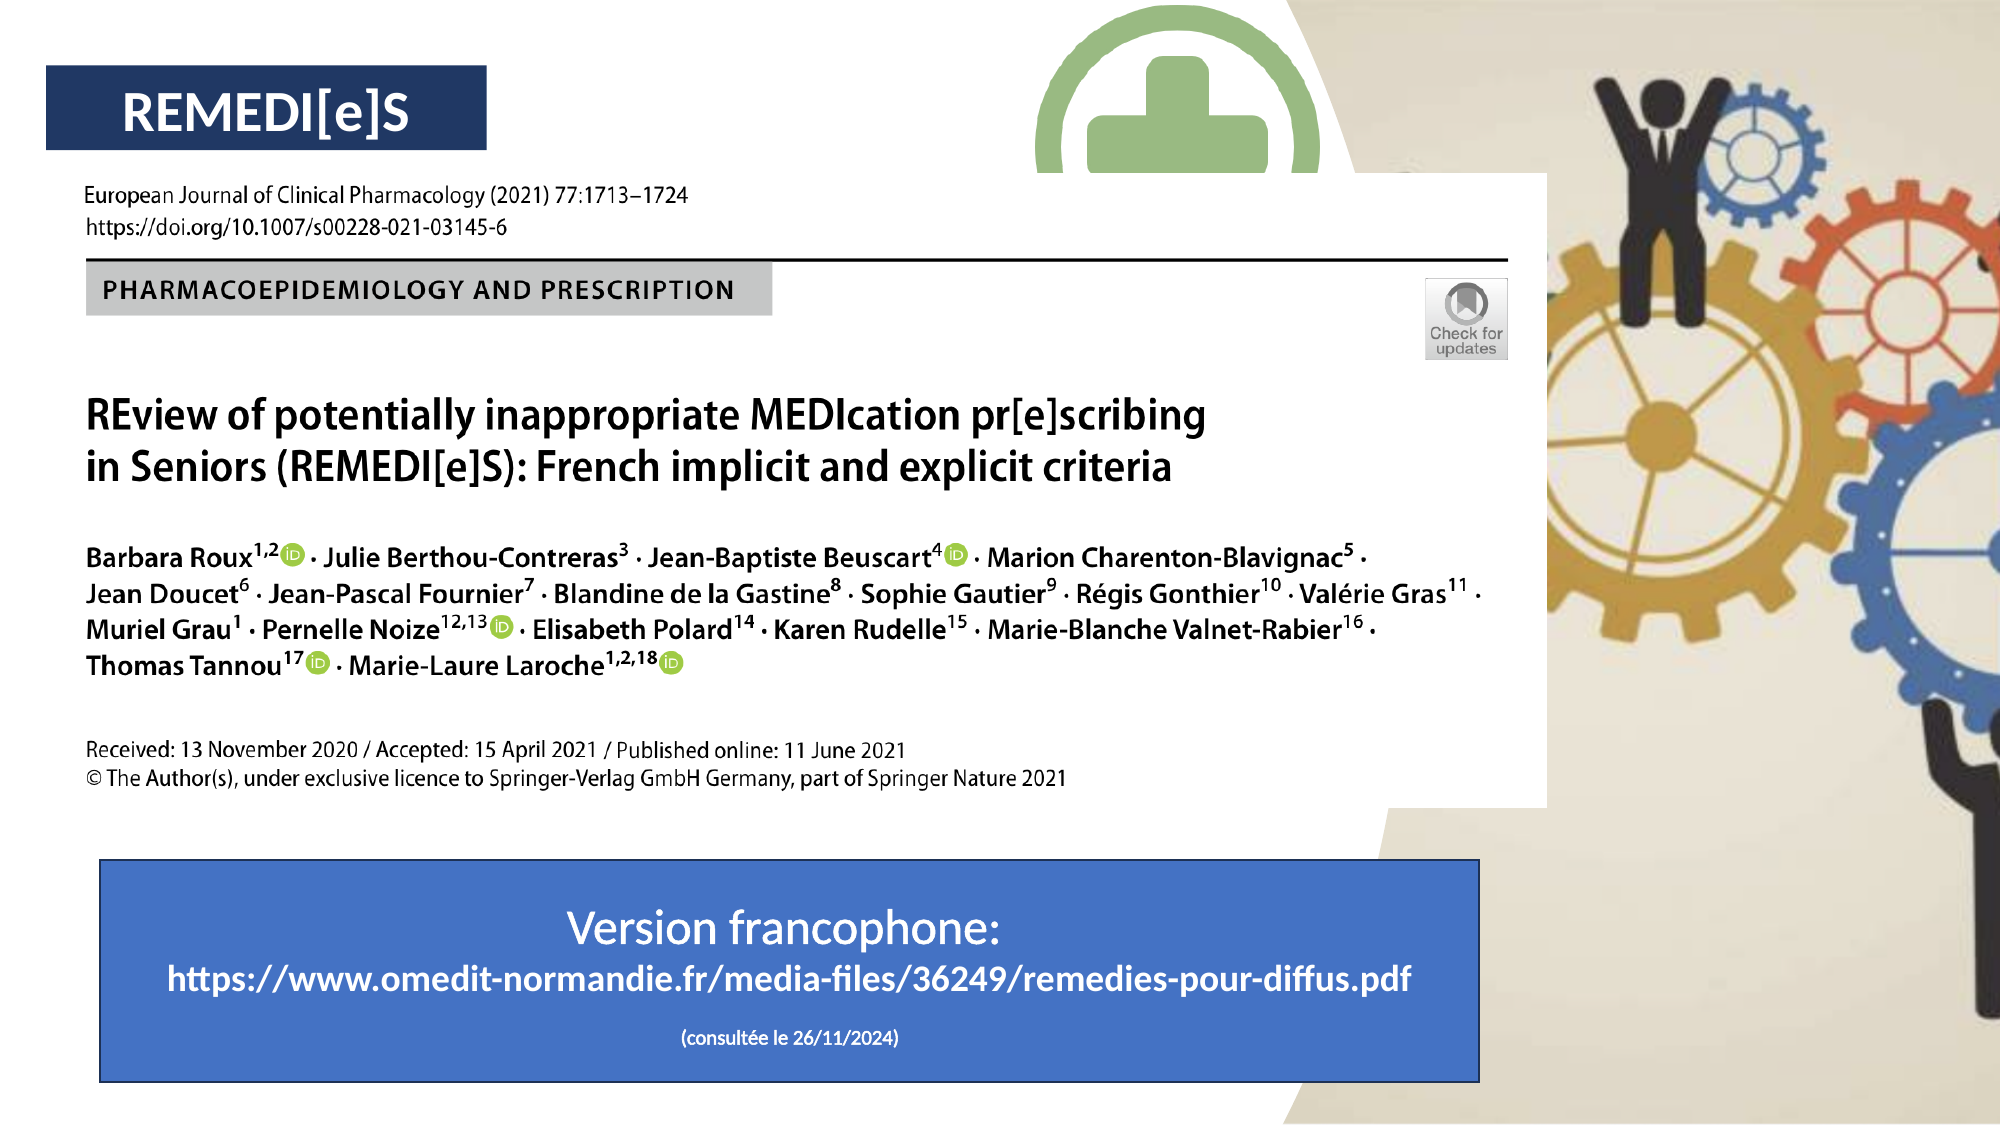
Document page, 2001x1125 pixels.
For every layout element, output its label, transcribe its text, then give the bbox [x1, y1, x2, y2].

text_box REMEDI[e]S [46, 65, 487, 151]
picture [56, 0, 2000, 1125]
text_box Version francophone: https://www.omedit-normandie.fr/media-files/36249/remedies-pour-diffus.pdf (consultée le 26/11/2024) [99, 859, 1282, 1083]
